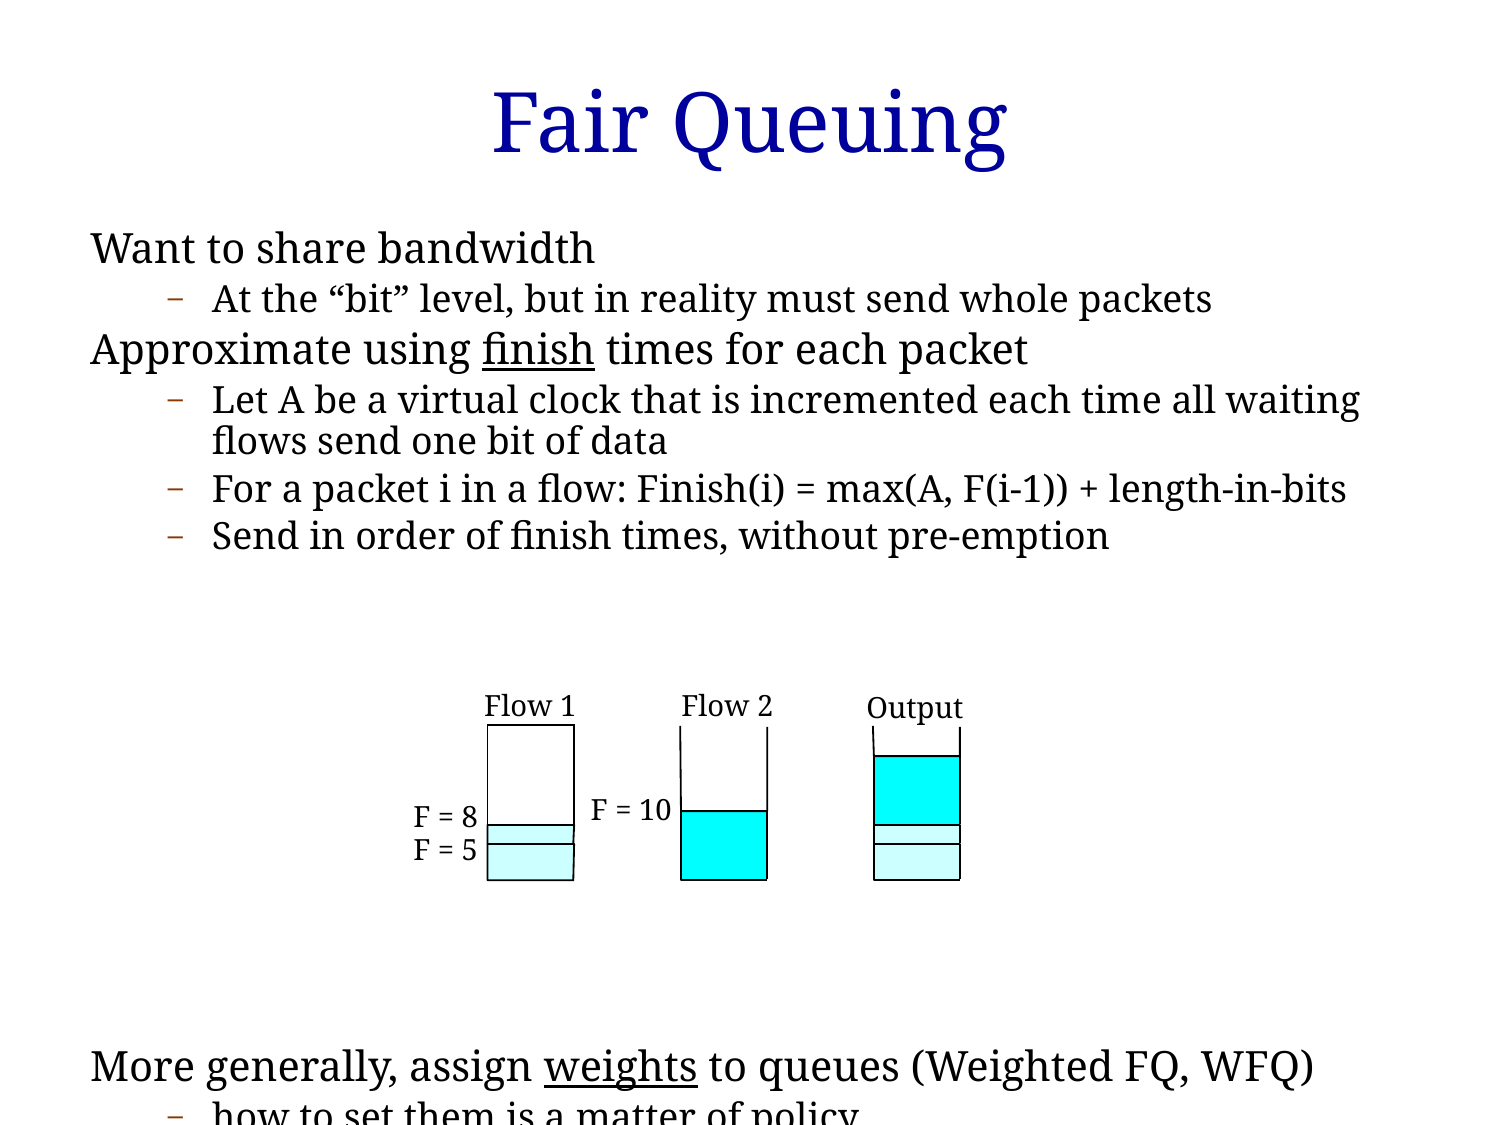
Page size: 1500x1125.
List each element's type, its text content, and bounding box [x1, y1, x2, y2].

title Fair Queuing [74, 47, 1426, 191]
list Want to share bandwidth At the “bit” level, but in reality must send whole packets Approximate using finish times for each packet Let A be a virtual clock that is incremented each time all waiting flows send one bit of data For a packet i in a flow: Finish(i) = max(A, F(i-1)) + length-in-bits Send in order of finish times, without pre-emption More generally, assign weights to queues (Weighted FQ, WFQ) how to set them is a matter of policy [74, 219, 1426, 963]
